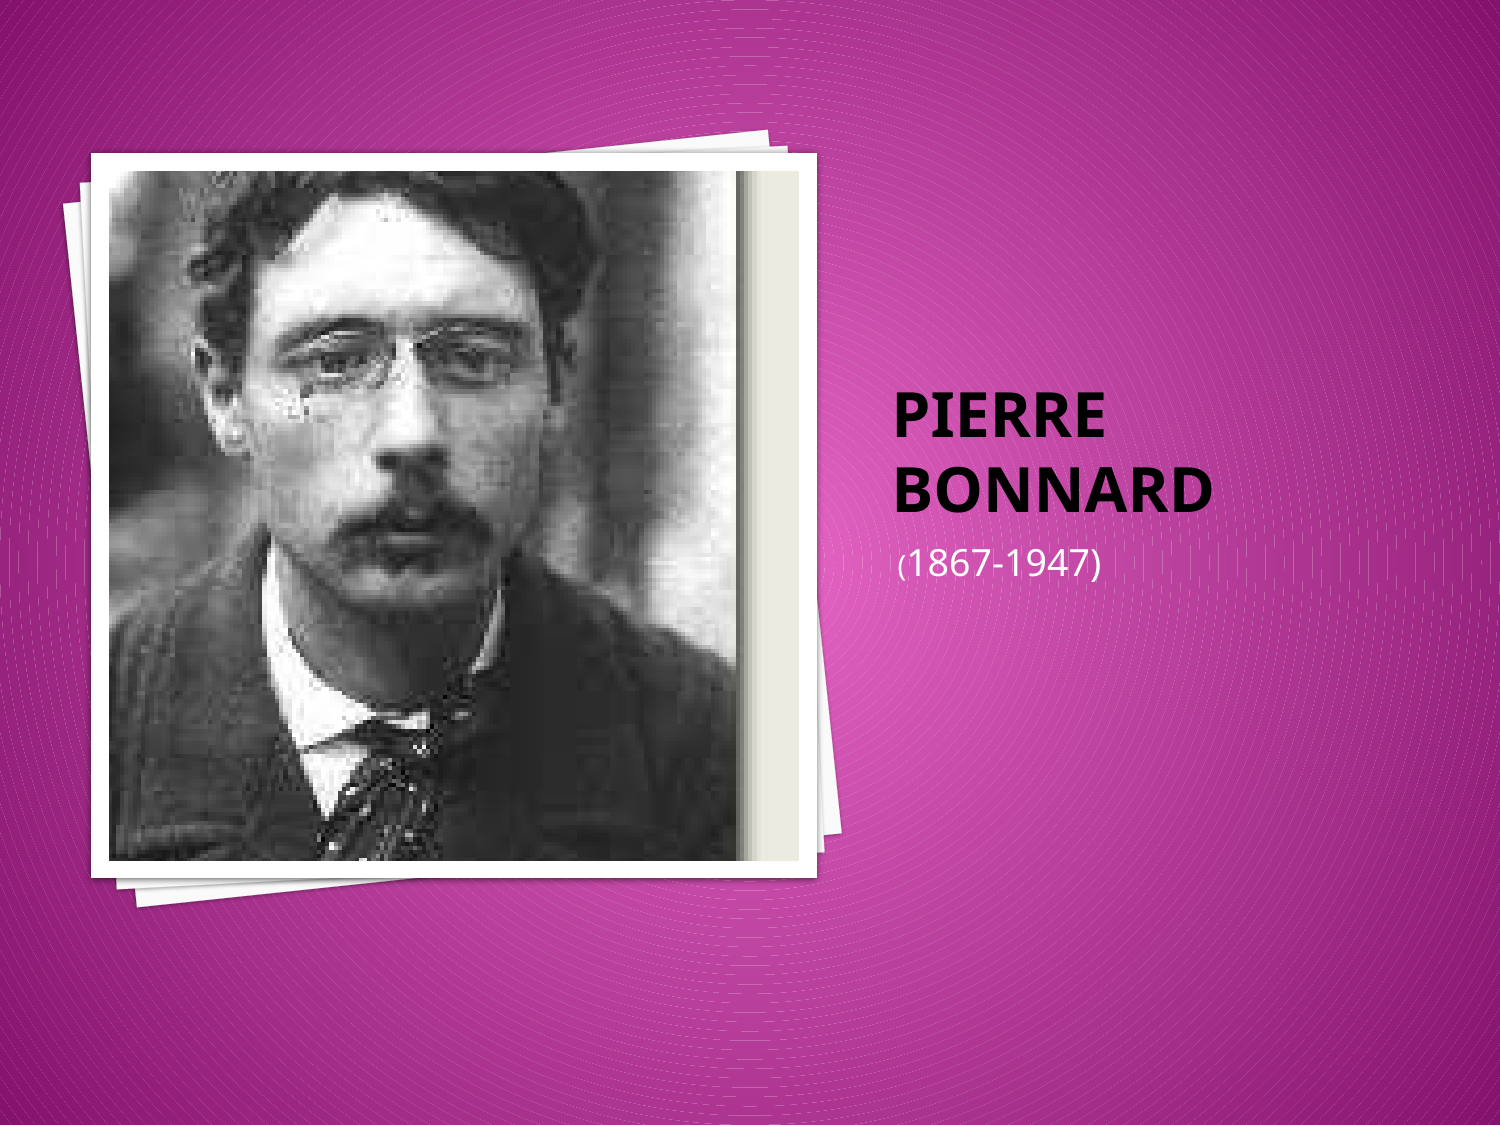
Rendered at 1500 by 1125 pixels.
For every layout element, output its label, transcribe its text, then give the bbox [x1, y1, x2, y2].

picture [108, 170, 800, 862]
list (1867-1947) [884, 538, 1447, 854]
title Pierre Bonnard [884, 187, 1447, 525]
